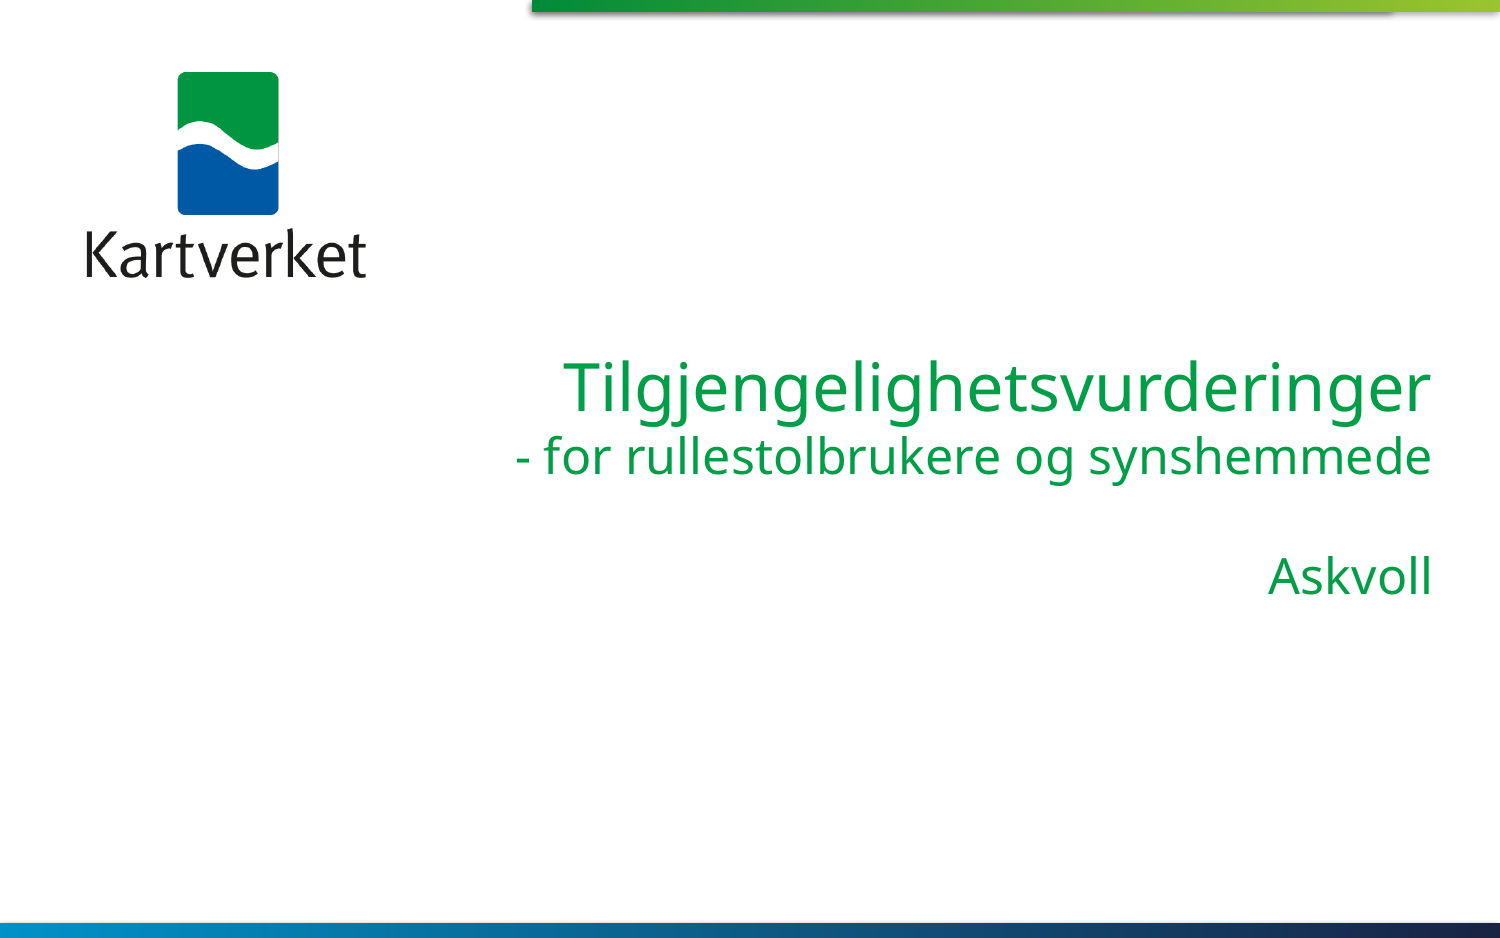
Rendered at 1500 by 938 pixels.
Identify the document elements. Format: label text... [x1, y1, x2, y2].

text_box Tilgjengelighetsvurderinger - for rullestolbrukere og synshemmede Askvoll [66, 337, 1449, 613]
